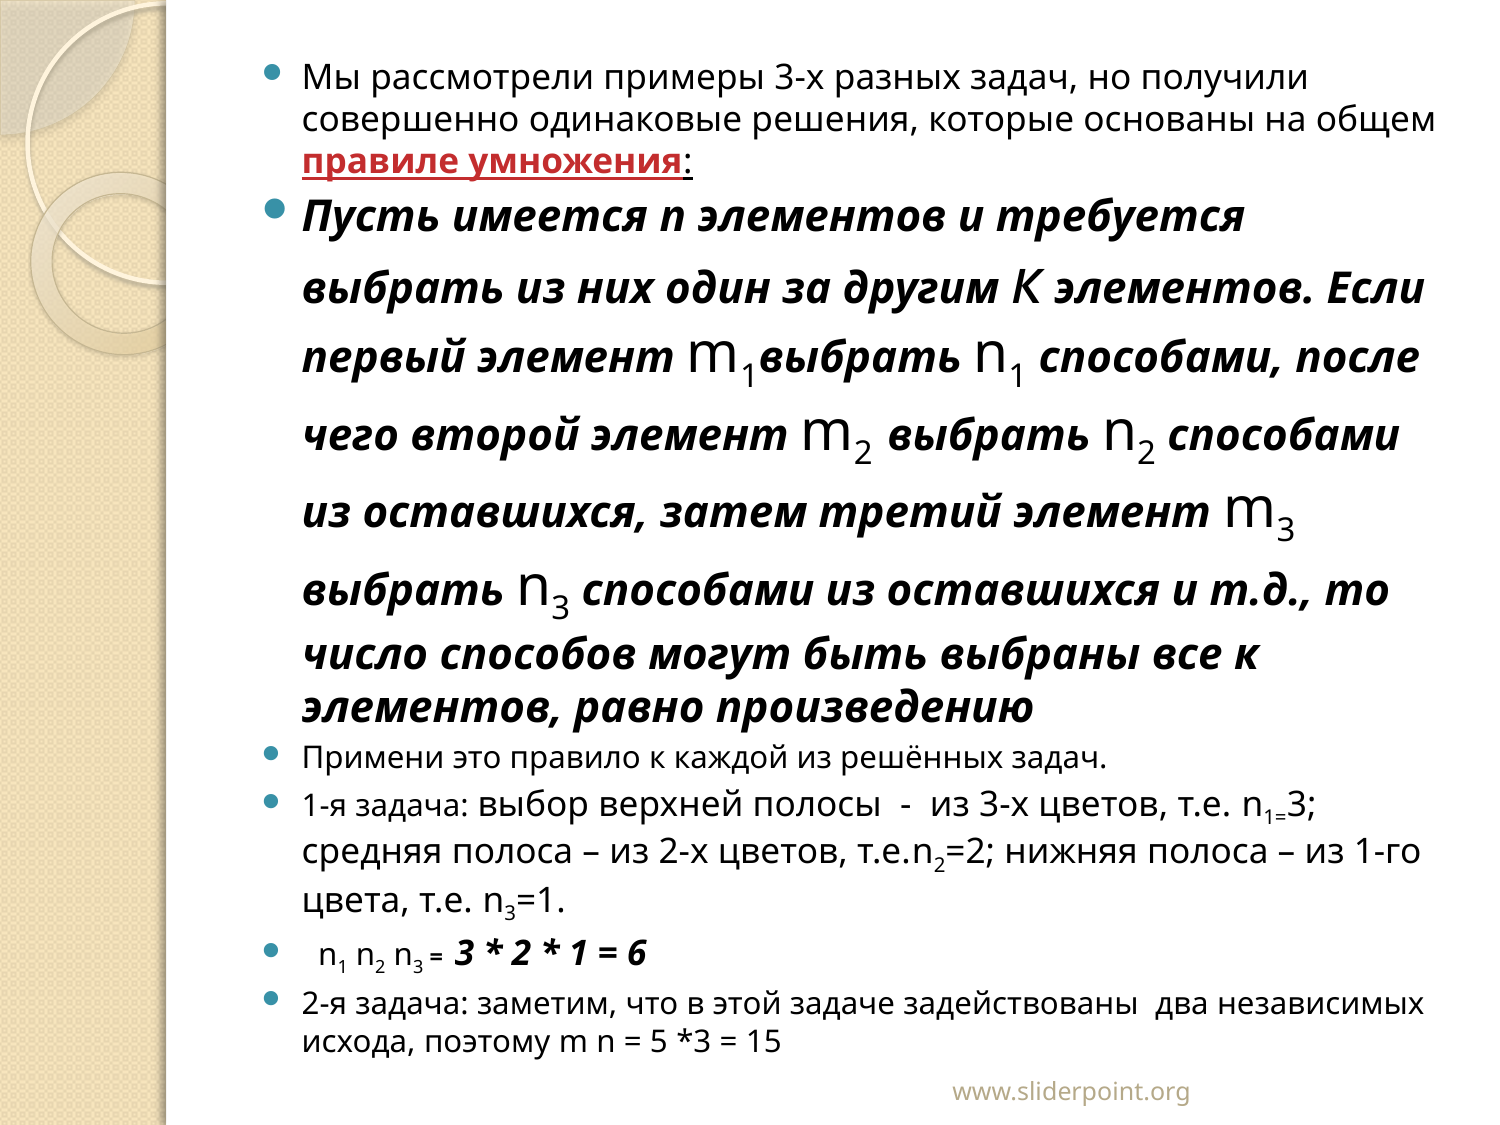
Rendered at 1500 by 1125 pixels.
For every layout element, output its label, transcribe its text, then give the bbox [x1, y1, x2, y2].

list Мы рассмотрели примеры 3-х разных задач, но получили совершенно одинаковые решения, которые основаны на общем правиле умножения: Пусть имеется n элементов и требуется выбрать из них один за другим к элементов. Если первый элемент m1выбрать n1 способами, после чего второй элемент m2 выбрать n2 способами из оставшихся, затем третий элемент m3 выбрать n3 способами из оставшихся и т.д., то число способов могут быть выбраны все к элементов, равно произведению Примени это правило к каждой из решённых задач. 1-я задача: выбор верхней полосы - из 3-х цветов, т.е. n1=3; средняя полоса – из 2-х цветов, т.е.n2=2; нижняя полоса – из 1-го цвета, т.е. n3=1. n1 n2 n3 = 3 * 2 * 1 = 6 2-я задача: заметим, что в этой задаче задействованы два независимых исхода, поэтому m n = 5 *3 = 15 [235, 46, 1466, 1102]
footer www.sliderpoint.org [937, 1034, 1413, 1113]
